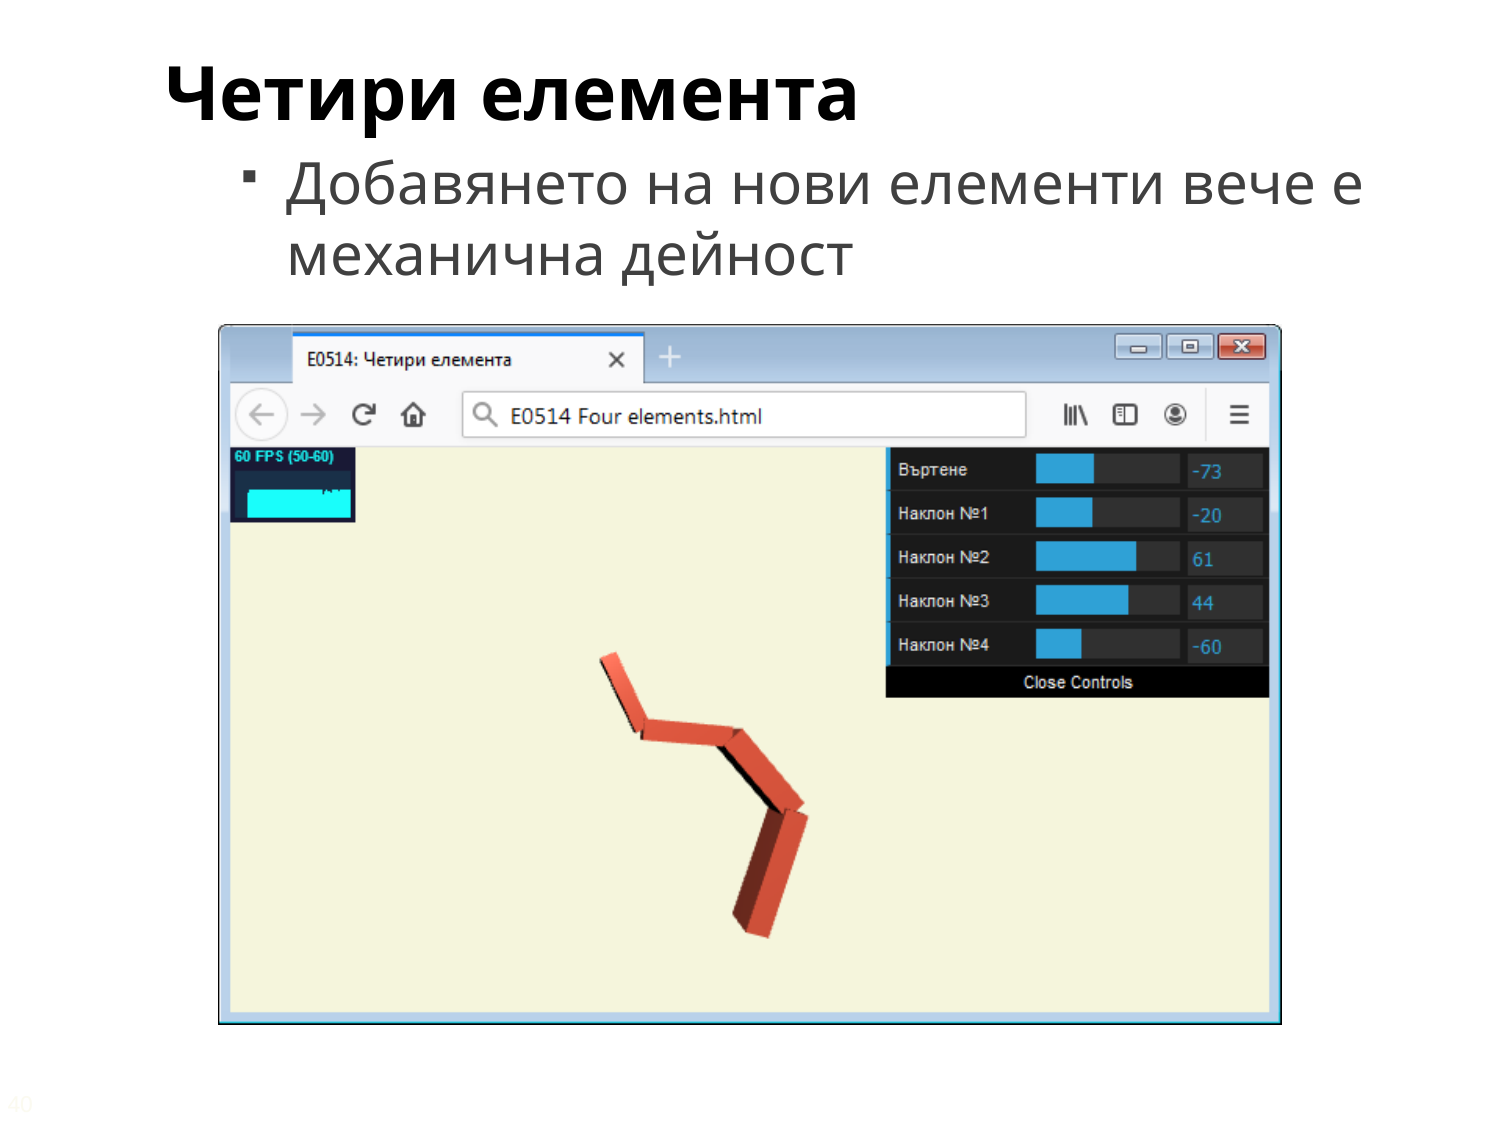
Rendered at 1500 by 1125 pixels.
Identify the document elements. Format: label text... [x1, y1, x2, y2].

picture [218, 324, 1282, 1026]
list Четири елемента Добавянето на нови елементи вече е механична дейност [150, 37, 1488, 1113]
